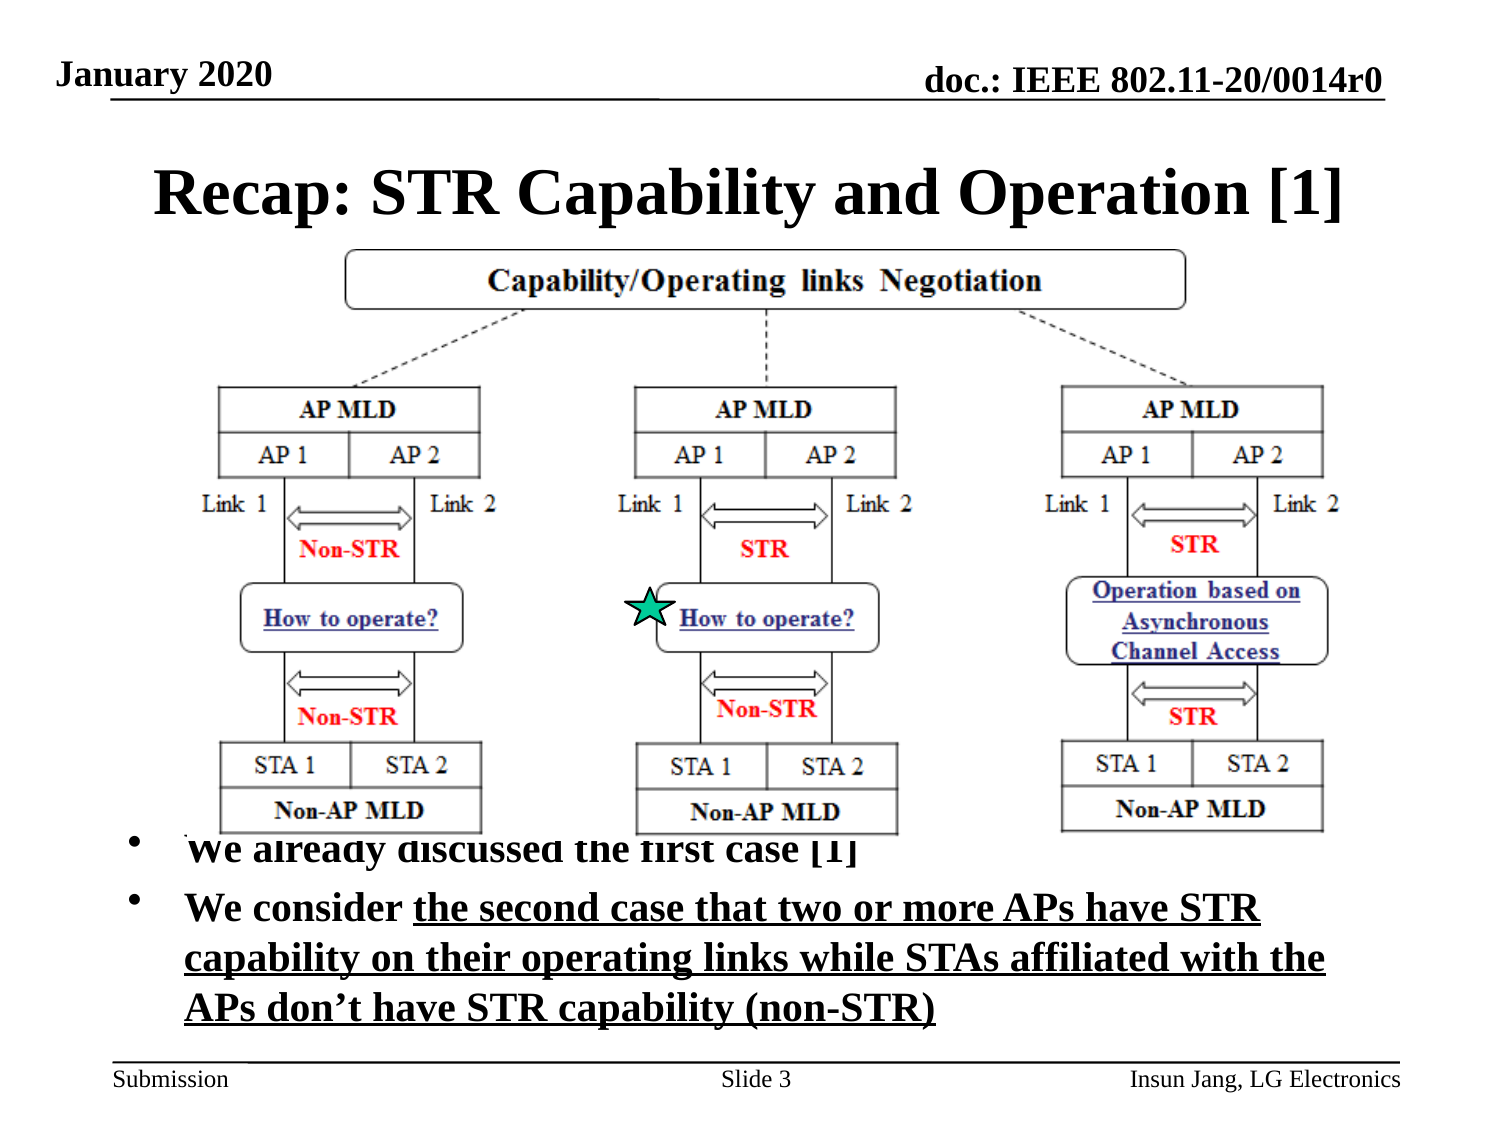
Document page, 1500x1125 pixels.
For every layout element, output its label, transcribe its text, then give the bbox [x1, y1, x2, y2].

footer Insun Jang, LG Electronics [1125, 1061, 1402, 1093]
slide_number Slide 3 [712, 1061, 800, 1093]
list We already discussed the first case [1] We consider the second case that two or more APs have STR capability on their operating links while STAs affiliated with the APs don’t have STR capability (non-STR) [112, 287, 1388, 1000]
title Recap: STR Capability and Operation [1] [112, 112, 1388, 263]
picture [187, 249, 1357, 841]
